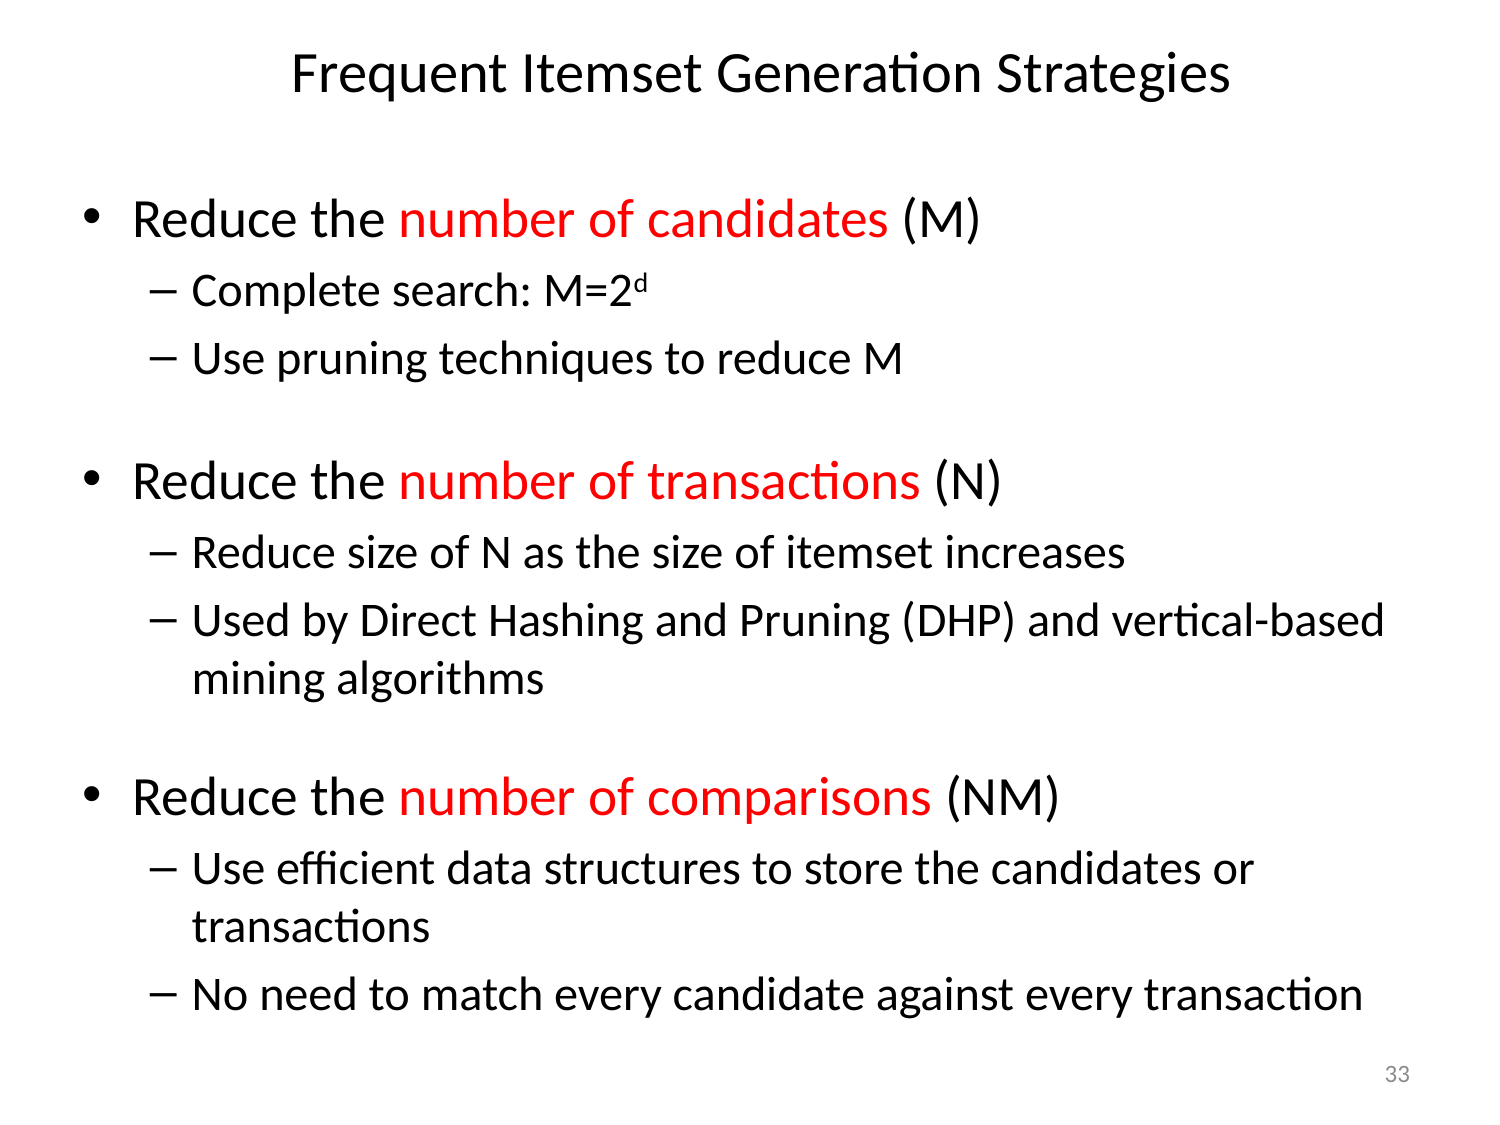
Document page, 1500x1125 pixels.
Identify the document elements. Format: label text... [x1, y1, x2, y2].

list Reduce the number of candidates (M) Complete search: M=2d Use pruning techniques to reduce M Reduce the number of transactions (N) Reduce size of N as the size of itemset increases Used by Direct Hashing and Pruning (DHP) and vertical-based mining algorithms Reduce the number of comparisons (NM) Use efficient data structures to store the candidates or transactions No need to match every candidate against every transaction [67, 174, 1432, 1038]
title Frequent Itemset Generation Strategies [62, 24, 1463, 113]
slide_number 33 [1074, 1042, 1425, 1103]
